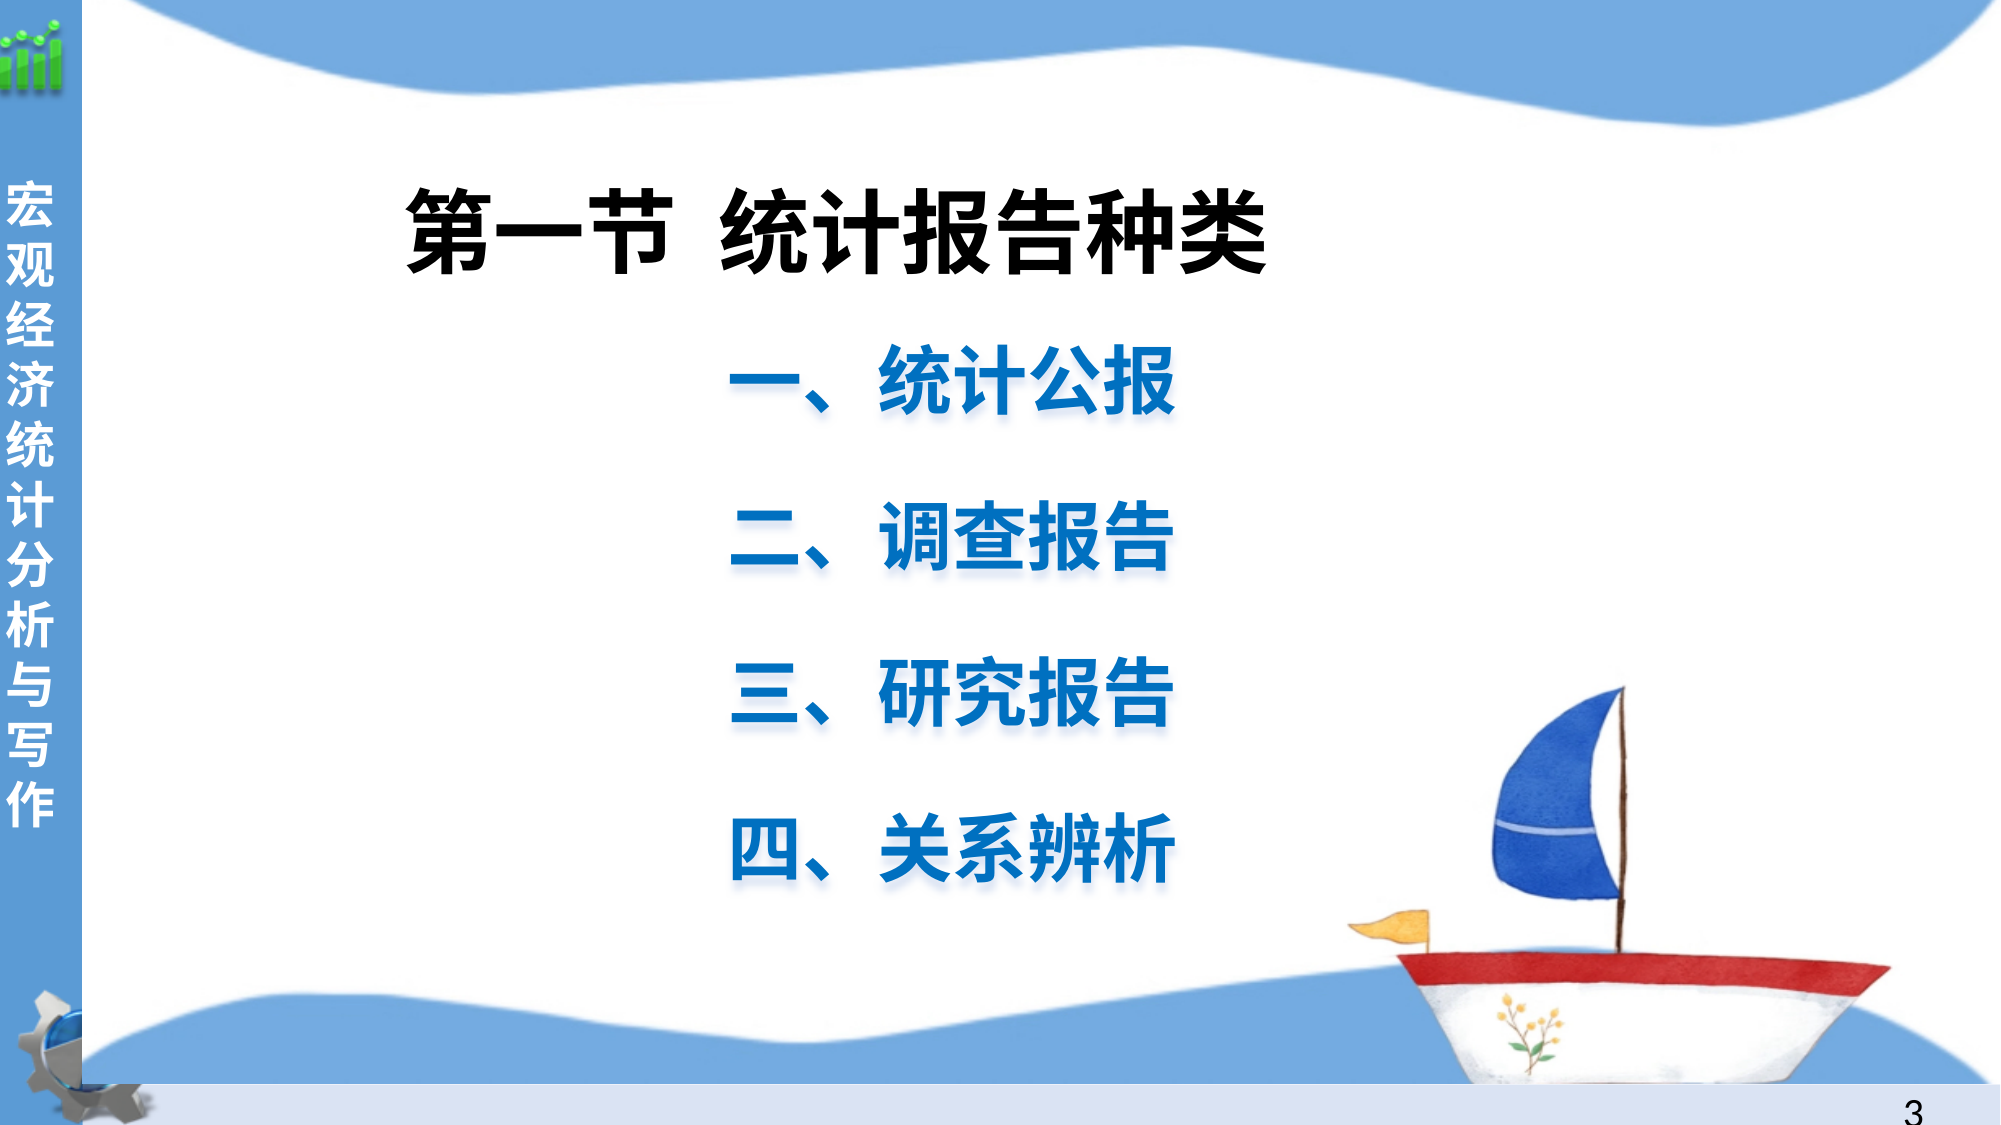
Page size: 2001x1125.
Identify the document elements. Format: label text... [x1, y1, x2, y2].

slide_number 2 [1786, 1085, 1940, 1125]
picture [0, 0, 2001, 1125]
